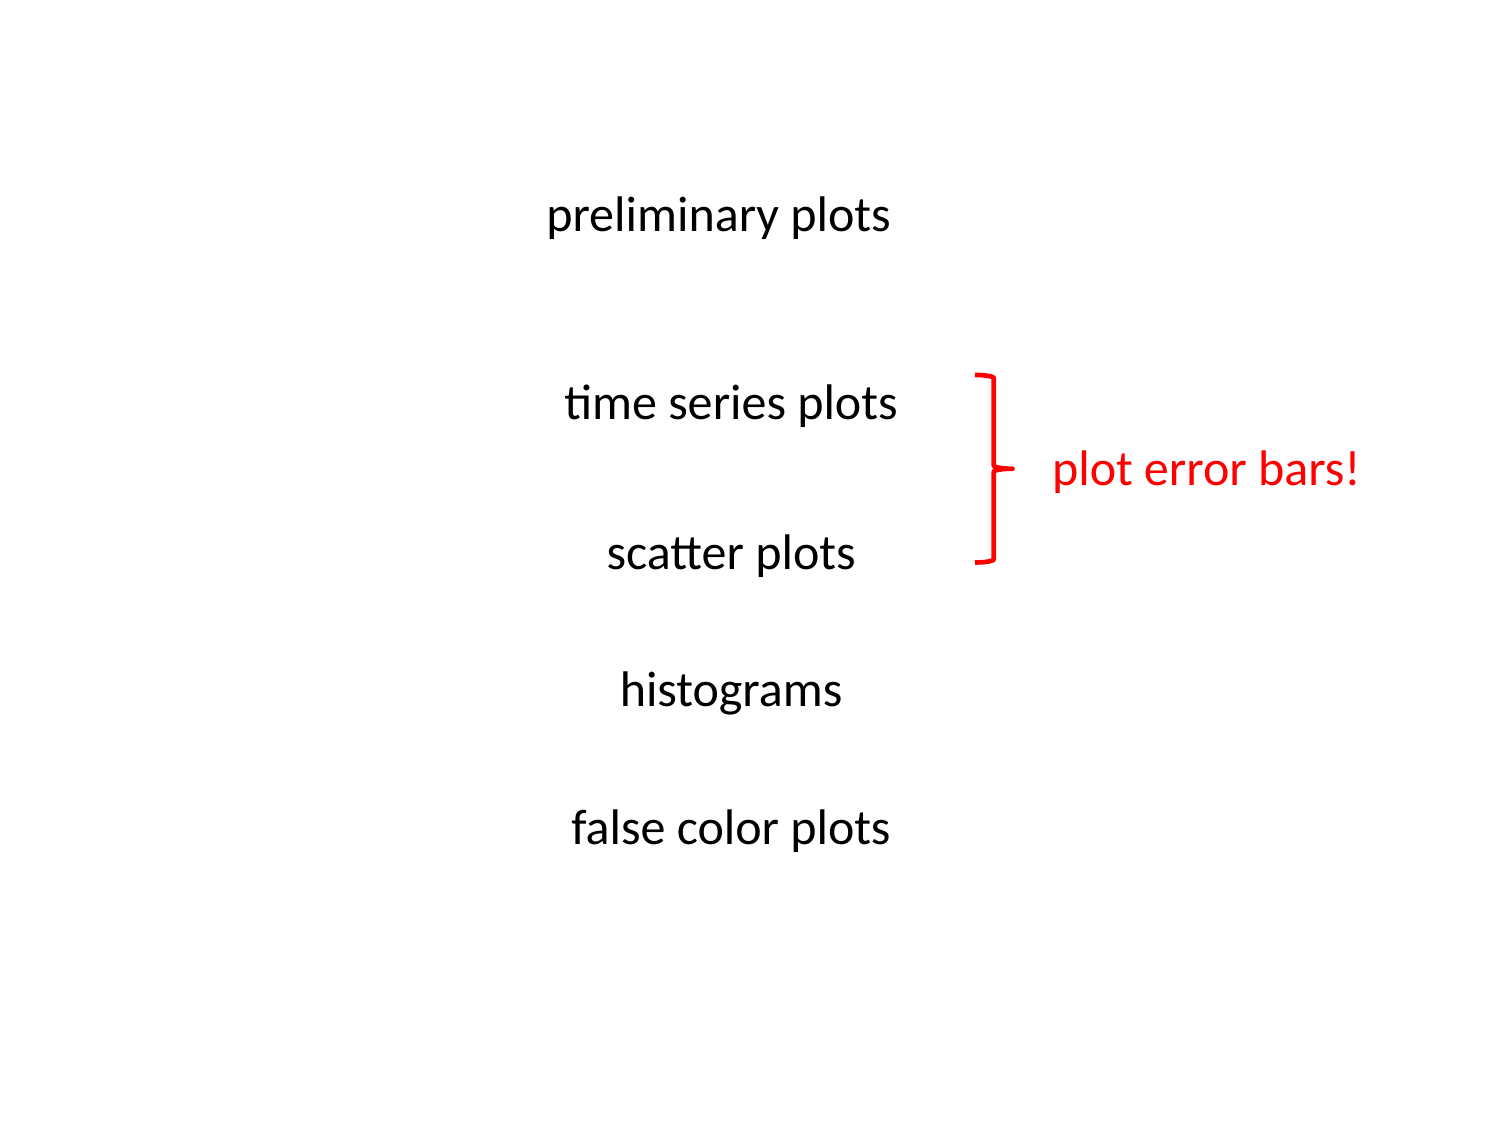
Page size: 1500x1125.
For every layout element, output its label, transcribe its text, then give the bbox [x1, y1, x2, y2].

text_box plot error bars! [1037, 427, 1413, 503]
text_box preliminary plots [274, 174, 1163, 249]
text_box [974, 374, 1014, 564]
text_box time series plots [287, 362, 1175, 437]
text_box false color plots [287, 786, 1175, 862]
text_box scatter plots [287, 511, 1175, 587]
text_box histograms [287, 649, 1175, 724]
